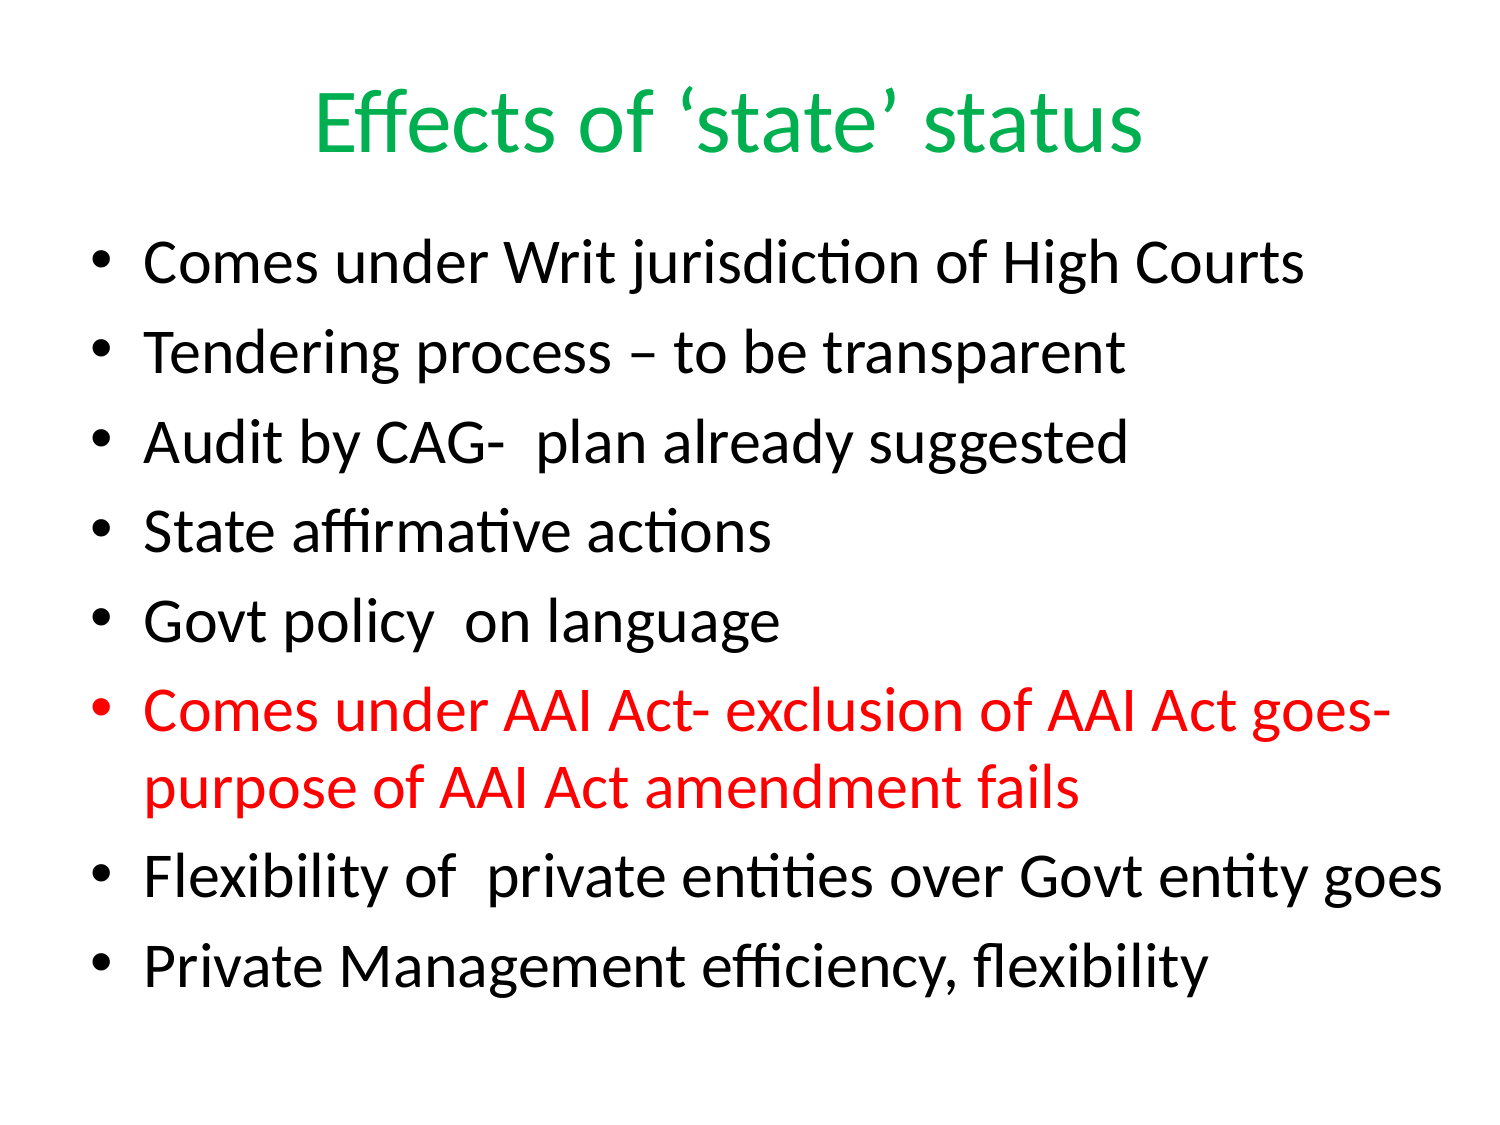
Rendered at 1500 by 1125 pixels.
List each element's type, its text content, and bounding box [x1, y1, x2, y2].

list Comes under Writ jurisdiction of High Courts Tendering process – to be transparent Audit by CAG- plan already suggested State affirmative actions Govt policy on language Comes under AAI Act- exclusion of AAI Act goes- purpose of AAI Act amendment fails Flexibility of private entities over Govt entity goes Private Management efficiency, flexibility [75, 212, 1463, 1088]
title Effects of ‘state’ status [75, 45, 1425, 188]
